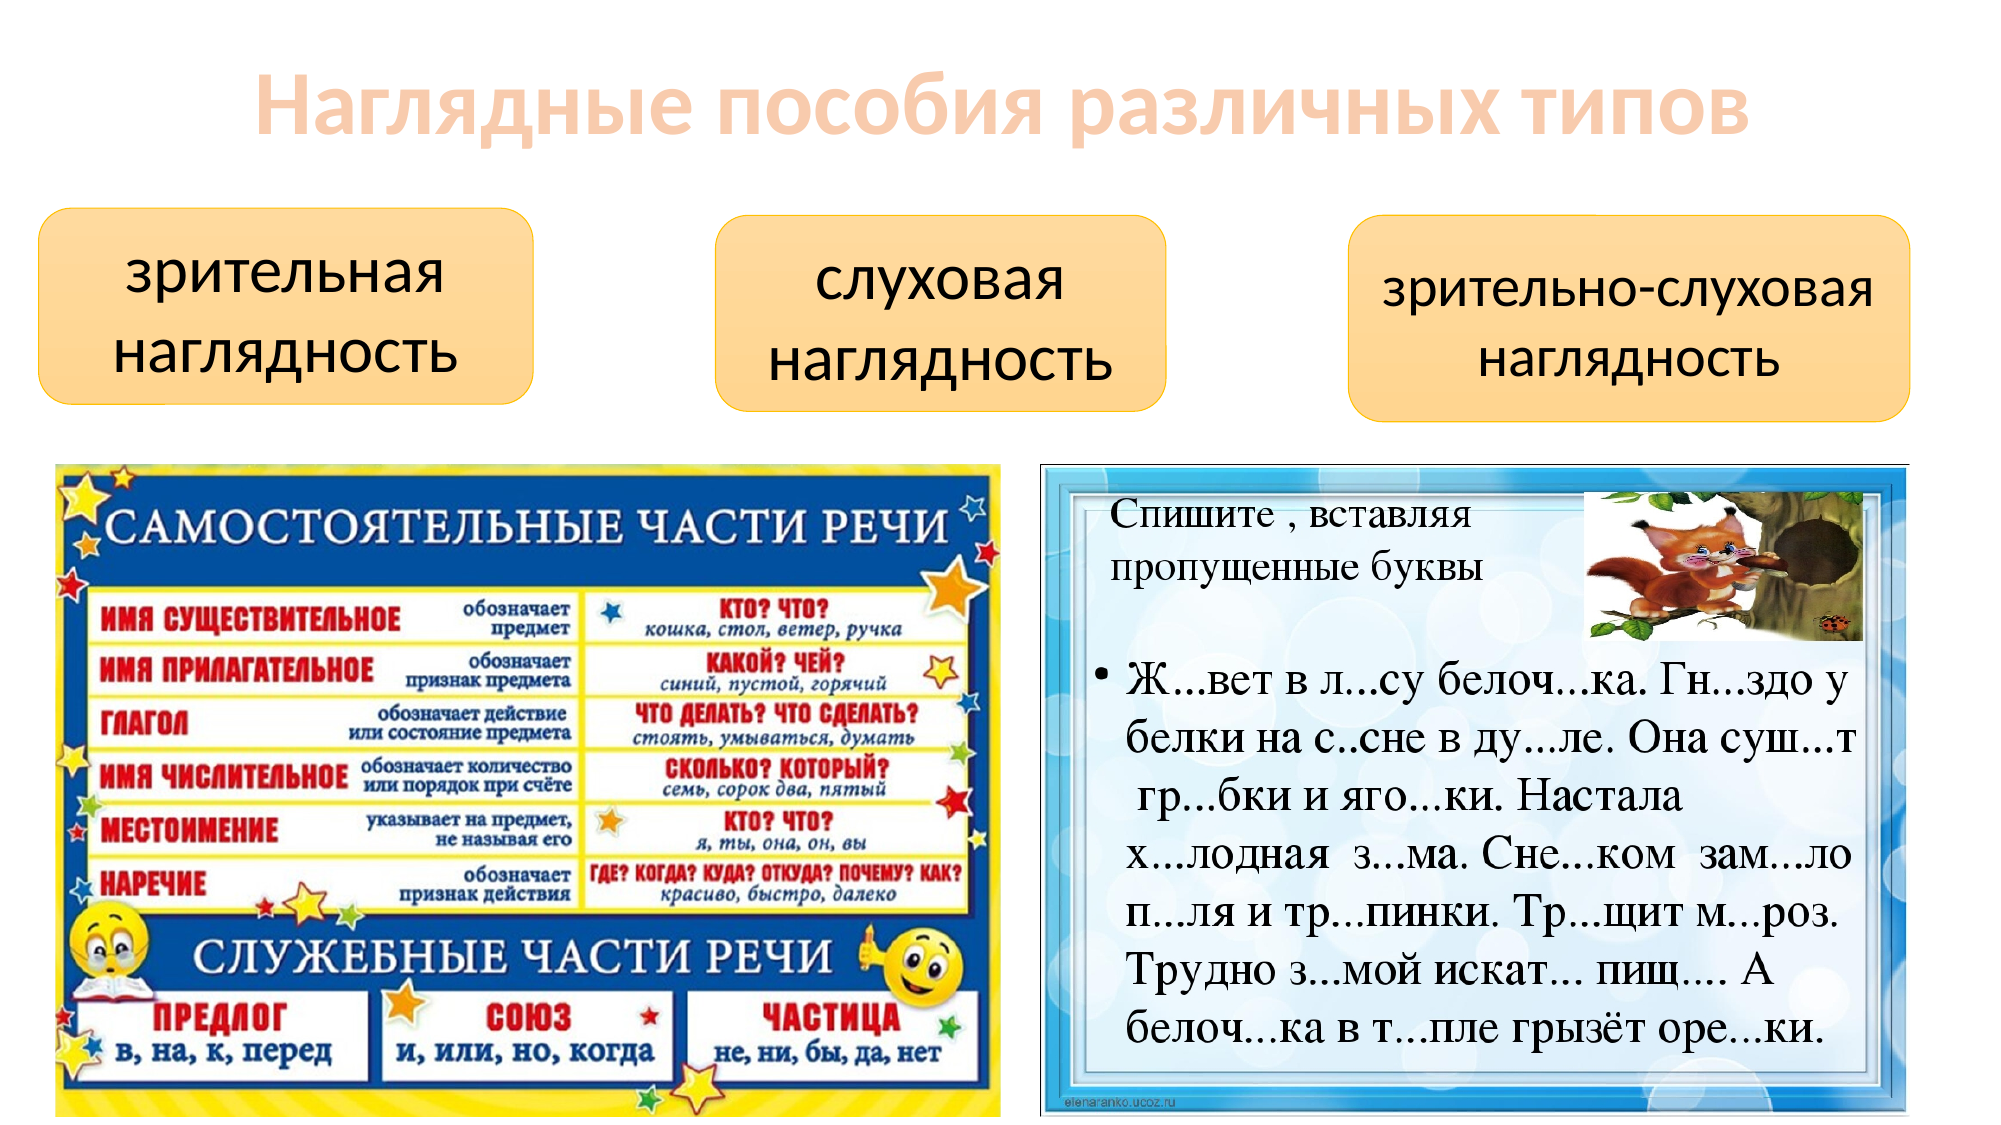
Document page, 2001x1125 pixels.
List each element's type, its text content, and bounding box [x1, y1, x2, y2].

text_box Наглядные пособия различных типов [160, 35, 1848, 161]
text_box зрительная наглядность [38, 207, 534, 405]
picture [55, 464, 1001, 1118]
text_box зрительно-слуховая наглядность [1347, 214, 1911, 423]
text_box слуховая наглядность [714, 214, 1167, 412]
picture [1040, 464, 1910, 1118]
